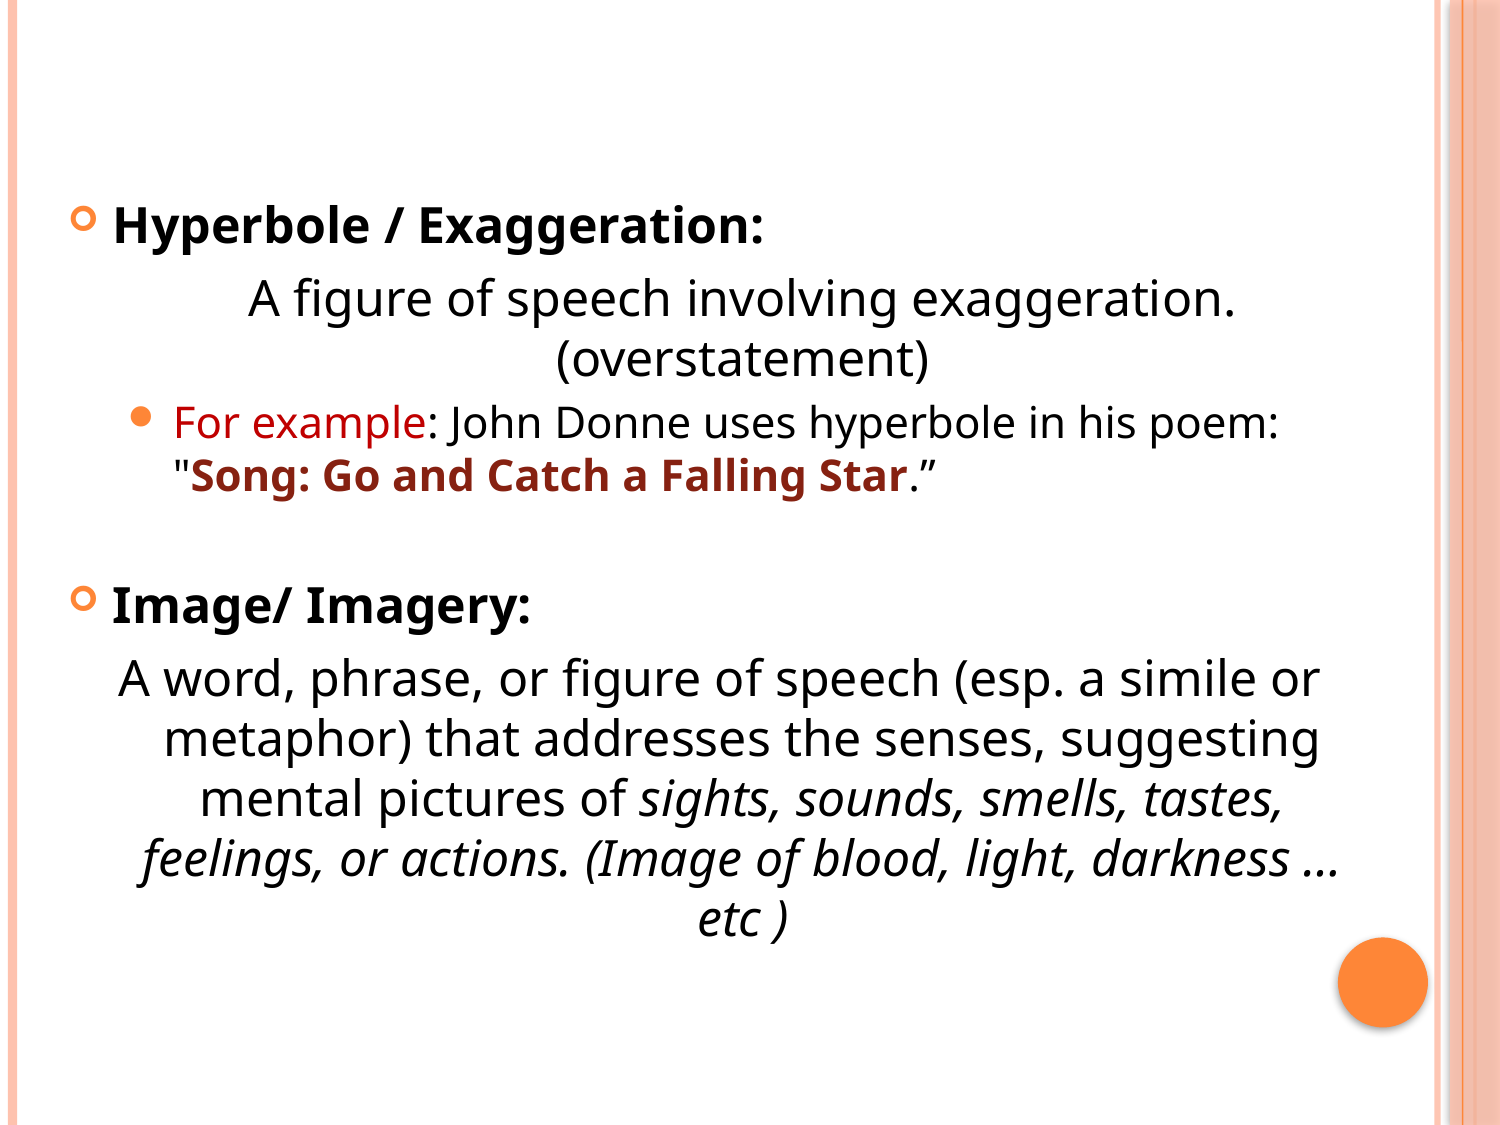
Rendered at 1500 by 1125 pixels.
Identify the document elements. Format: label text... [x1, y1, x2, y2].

list Hyperbole / Exaggeration: A figure of speech involving exaggeration. (overstatement) For example: John Donne uses hyperbole in his poem: "Song: Go and Catch a Falling Star.” Image/ Imagery: A word, phrase, or figure of speech (esp. a simile or metaphor) that addresses the senses, suggesting mental pictures of sights, sounds, smells, tastes, feelings, or actions. (Image of blood, light, darkness …etc ) [53, 113, 1388, 1062]
